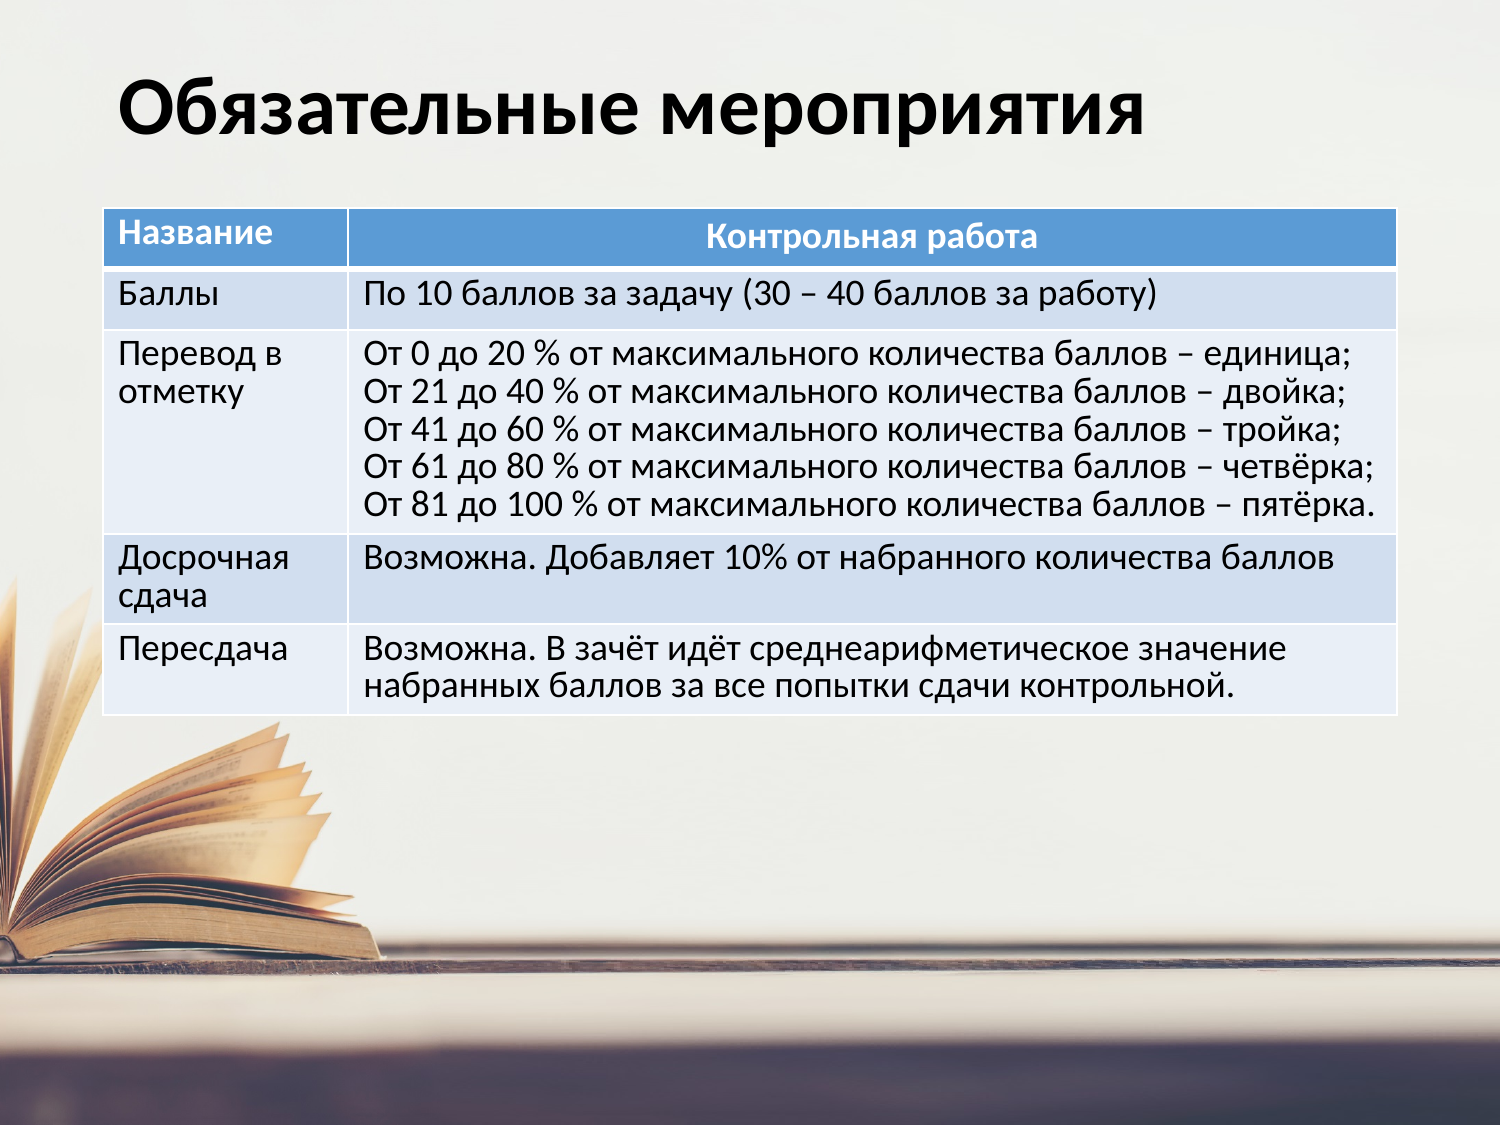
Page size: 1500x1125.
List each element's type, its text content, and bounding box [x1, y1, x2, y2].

table_cell Возможна. Добавляет 10% от набранного количества баллов [349, 535, 1396, 623]
title Обязательные мероприятия [103, 21, 1397, 194]
table_cell Баллы [104, 272, 347, 329]
table_cell Возможна. В зачёт идёт среднеарифметическое значение набранных баллов за все попытки сдачи контрольной. [349, 625, 1396, 714]
table_cell Досрочная сдача [104, 535, 347, 623]
table_header Название [104, 209, 347, 266]
table_cell По 10 баллов за задачу (30 – 40 баллов за работу) [349, 272, 1396, 329]
table_cell Пересдача [104, 625, 347, 714]
table_cell От 0 до 20 % от максимального количества баллов – единица; От 21 до 40 % от максимального количества баллов – двойка; От 41 до 60 % от максимального количества баллов – тройка; От 61 до 80 % от максимального количества баллов – четвёрка; От 81 до 100 % от максимального количества баллов – пятёрка. [349, 331, 1396, 533]
table_header Контрольная работа [349, 209, 1396, 266]
table_cell Перевод в отметку [104, 331, 347, 533]
picture [0, 0, 1500, 1125]
